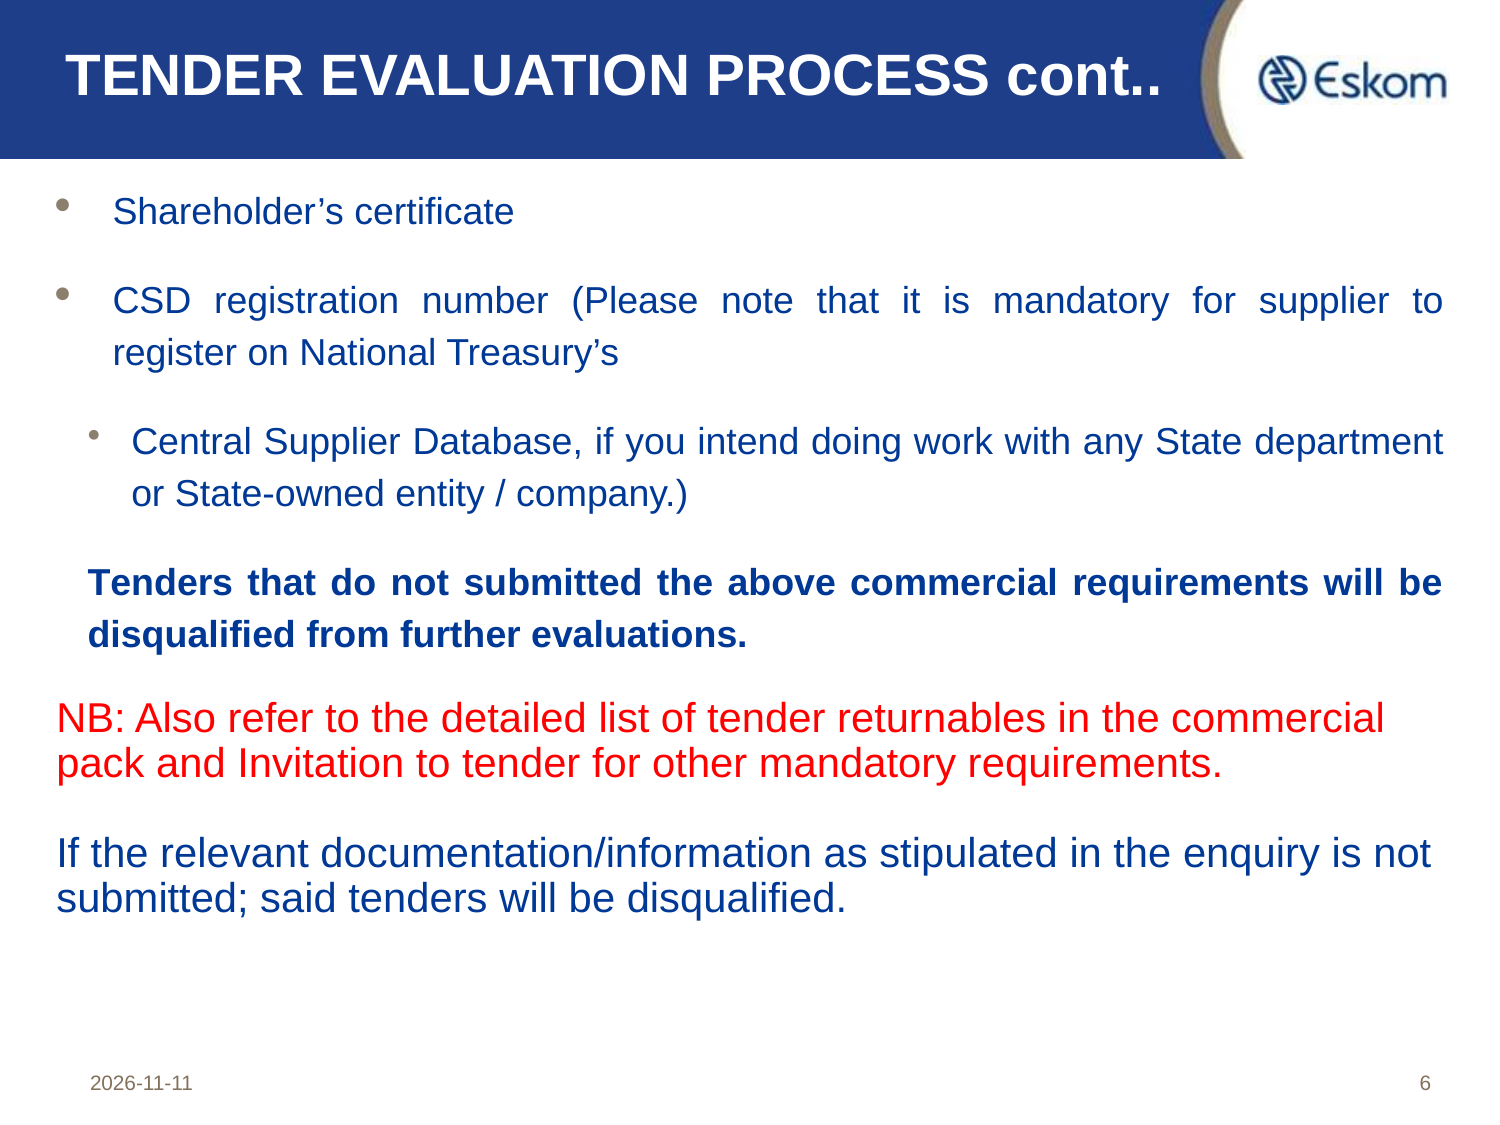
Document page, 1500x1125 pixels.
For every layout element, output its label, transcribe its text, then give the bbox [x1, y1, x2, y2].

picture [1257, 55, 1450, 105]
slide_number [74, 1058, 361, 1103]
list Shareholder’s certificate CSD registration number (Please note that it is mandatory for supplier to register on National Treasury’s Central Supplier Database, if you intend doing work with any State department or State-owned entity / company.) Tenders that do not submitted the above commercial requirements will be disqualified from further evaluations. NB: Also refer to the detailed list of tender returnables in the commercial pack and Invitation to tender for other mandatory requirements. If the relevant documentation/information as stipulated in the enquiry is not submitted; said tenders will be disqualified. [41, 172, 1459, 1059]
title TENDER EVALUATION PROCESS cont.. [41, 27, 1188, 129]
picture [0, 0, 1246, 159]
slide_number 6 [1174, 1058, 1447, 1103]
